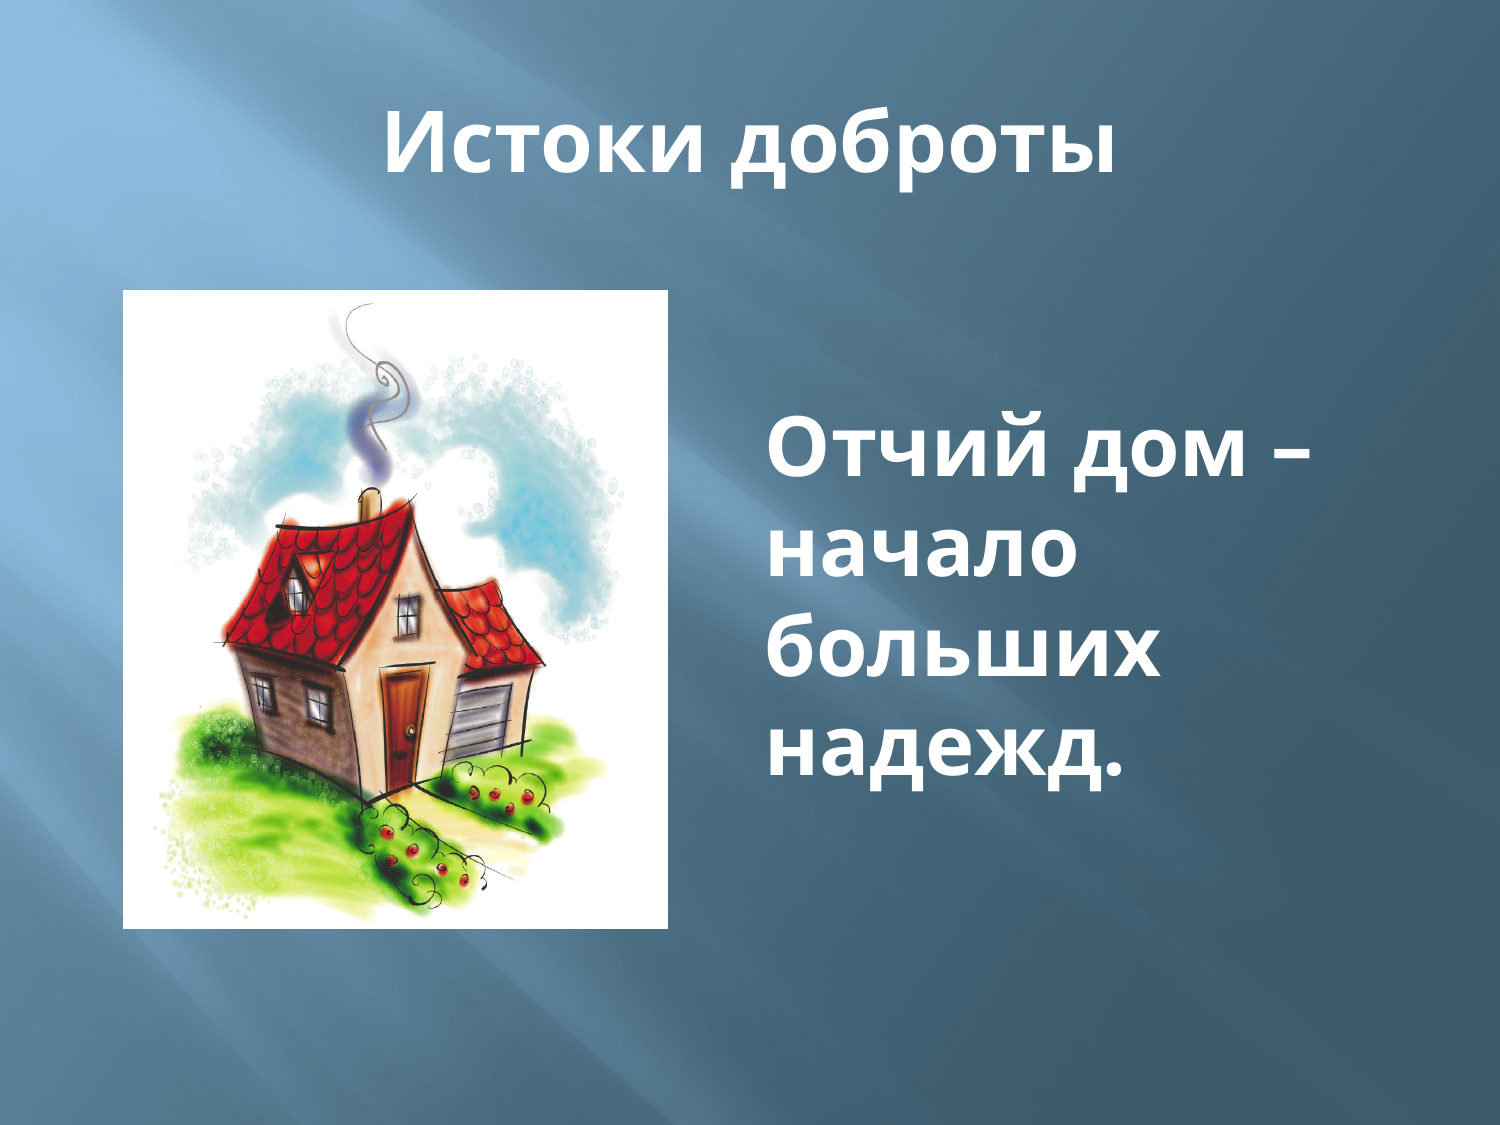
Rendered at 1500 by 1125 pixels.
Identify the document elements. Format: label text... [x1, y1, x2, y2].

picture [123, 290, 668, 929]
text_box Отчий дом – начало больших надежд. [750, 385, 1412, 800]
title Истоки доброты [75, 45, 1425, 233]
